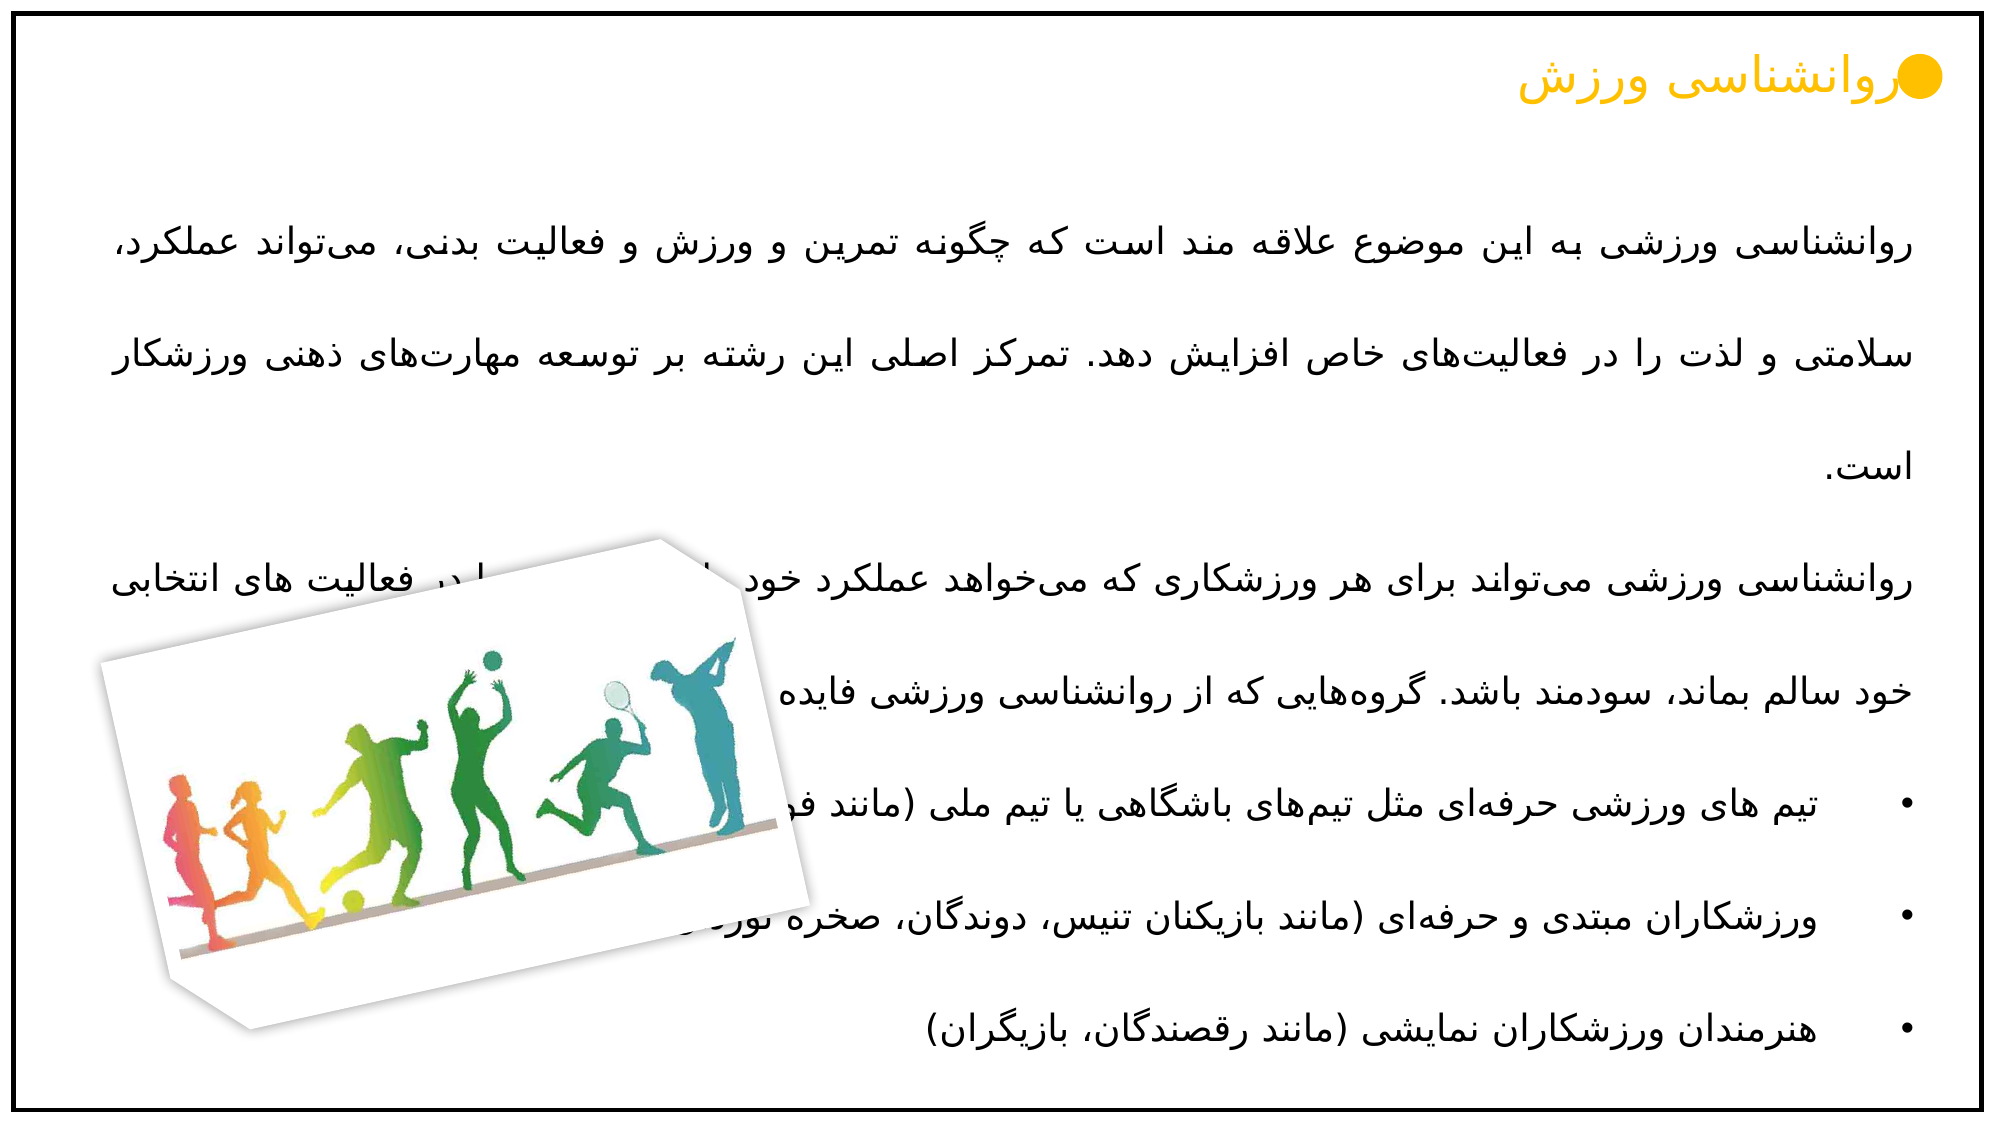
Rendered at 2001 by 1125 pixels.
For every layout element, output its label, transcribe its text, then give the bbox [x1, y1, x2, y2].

text_box روانشناسی ورزش [1418, 35, 2000, 110]
text_box روانشناسی ورزشی به این موضوع علاقه مند است که چگونه تمرین و ورزش و فعالیت بدنی، می‌تواند عملکرد، سلامتی و لذت را در فعالیت‌های خاص افزایش دهد. تمرکز اصلی این رشته بر توسعه مهارت‌های ذهنی ورزشکار است. روانشناسی ورزشی می‌تواند برای هر ورزشکاری که می‌خواهد عملکرد خود را بهبود بخشد یا در فعالیت های انتخابی خود سالم بماند، سودمند باشد. گروه‌هایی که از روانشناسی ورزشی فایده می‌برند عبارتند از: تیم های ورزشی حرفه‌ای مثل تیم‌های باشگاهی یا تیم ملی (مانند فوتبال، بسکتبال) ورزشکاران مبتدی و حرفه‌ای (مانند بازیکنان تنیس، دوندگان، صخره نوردان) هنرمندان ورزشکاران نمایشی (مانند رقصندگان، بازیگران) مربیان و داوران [94, 142, 1929, 1125]
picture [124, 555, 787, 1013]
